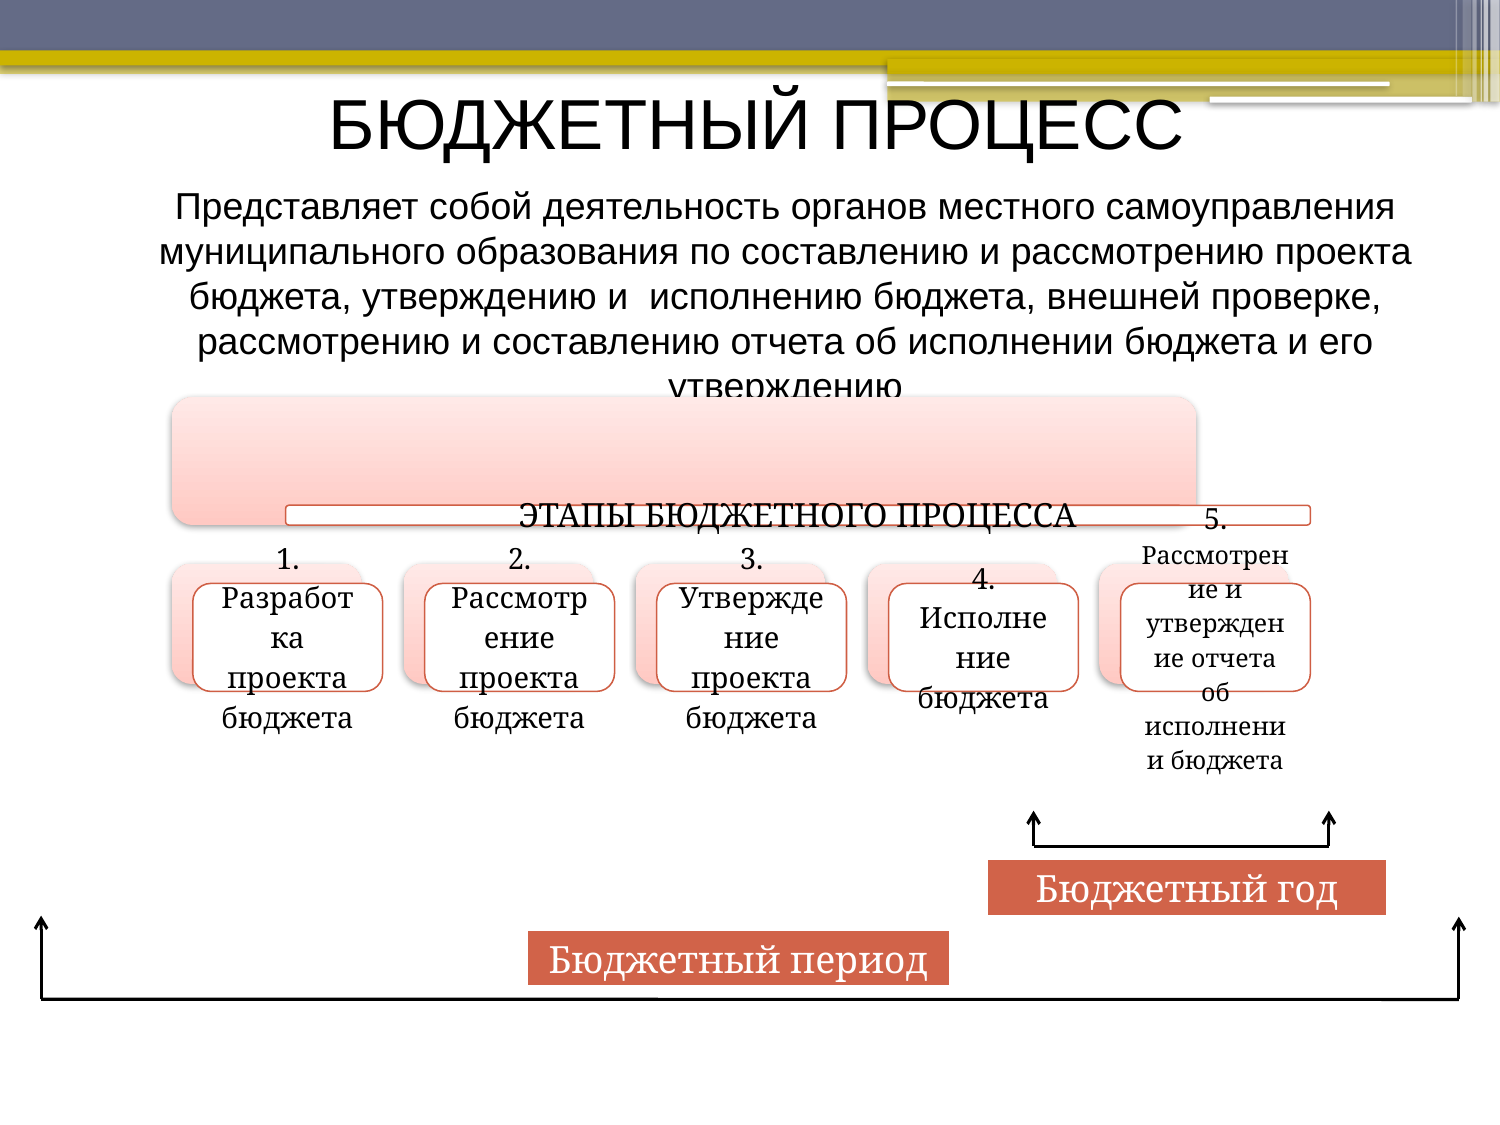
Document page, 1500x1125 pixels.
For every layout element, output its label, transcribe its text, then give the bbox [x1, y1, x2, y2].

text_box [29, 396, 1453, 859]
text_box БЮДЖЕТНЫЙ ПРОЦЕСС [225, 71, 1289, 172]
text_box Бюджетный период [523, 927, 953, 990]
text_box Бюджетный год [984, 866, 1390, 919]
text_box Представляет собой деятельность органов местного самоуправления муниципального образования по составлению и рассмотрению проекта бюджета, утверждению и исполнению бюджета, внешней проверке, рассмотрению и составлению отчета об исполнении бюджета и его утверждению [76, 174, 1495, 415]
